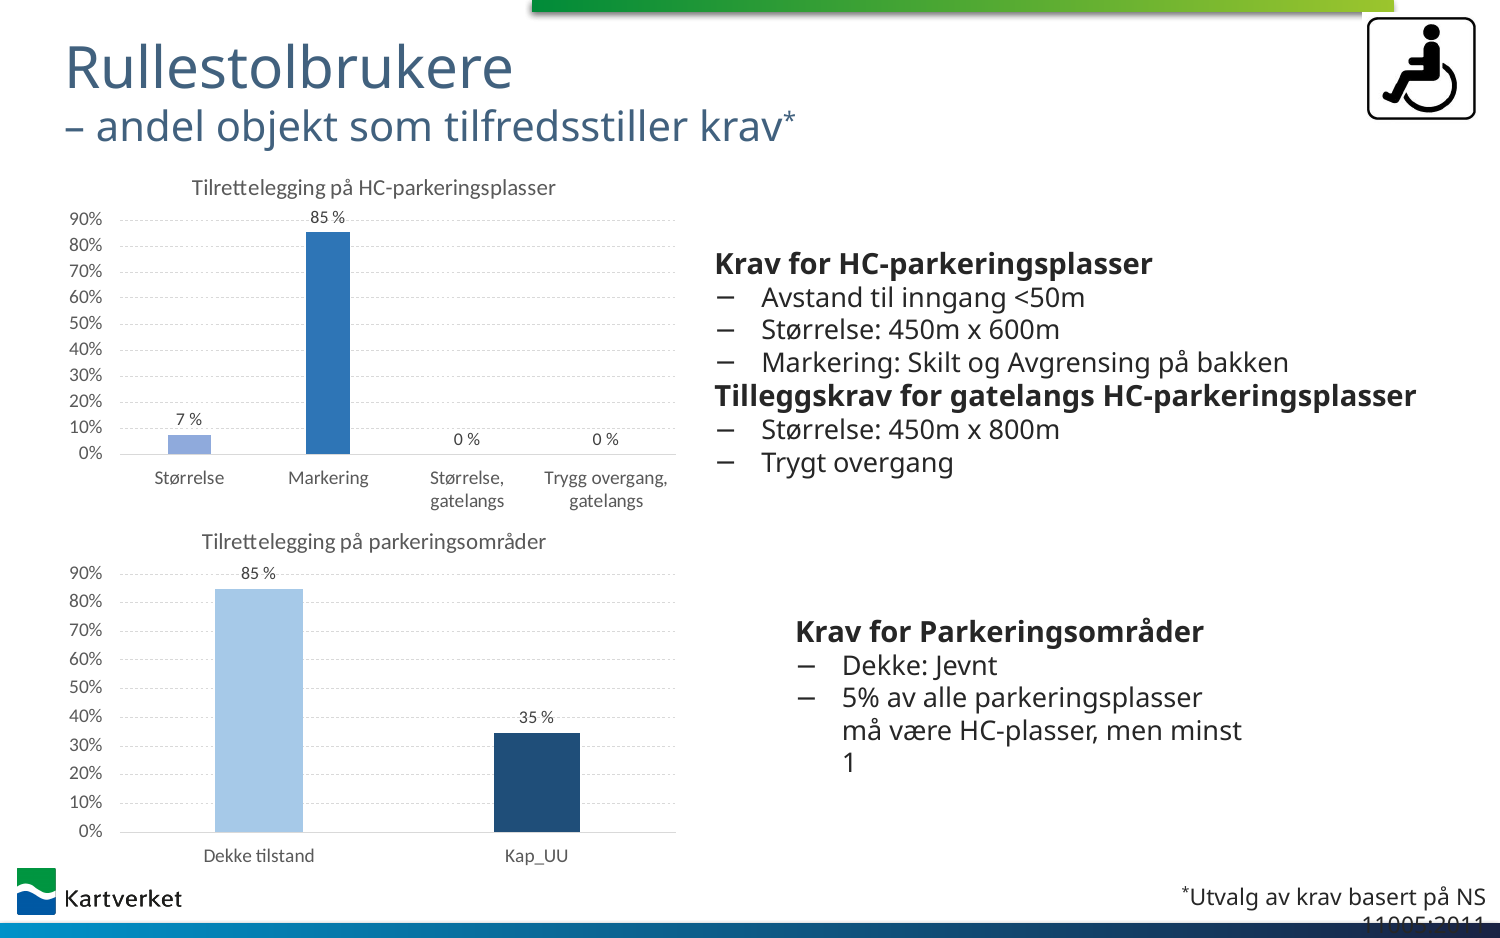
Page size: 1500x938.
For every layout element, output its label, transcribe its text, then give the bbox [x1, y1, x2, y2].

text_box Krav for HC-parkeringsplasser Avstand til inngang <50m Størrelse: 450m x 600m Markering: Skilt og Avgrensing på bakken Tilleggskrav for gatelangs HC-parkeringsplasser Størrelse: 450m x 800m Trygt overgang [699, 237, 1433, 485]
text_box Rullestolbrukere – andel objekt som tilfredsstiller krav* [49, 25, 1431, 158]
text_box Krav for Parkeringsområder Dekke: Jevnt 5% av alle parkeringsplasser må være HC-plasser, men minst 1 [780, 605, 1261, 786]
picture [62, 166, 687, 519]
text_box *Utvalg av krav basert på NS 11005:2011 [1068, 873, 1500, 938]
picture [1362, 12, 1481, 126]
picture [62, 520, 687, 874]
